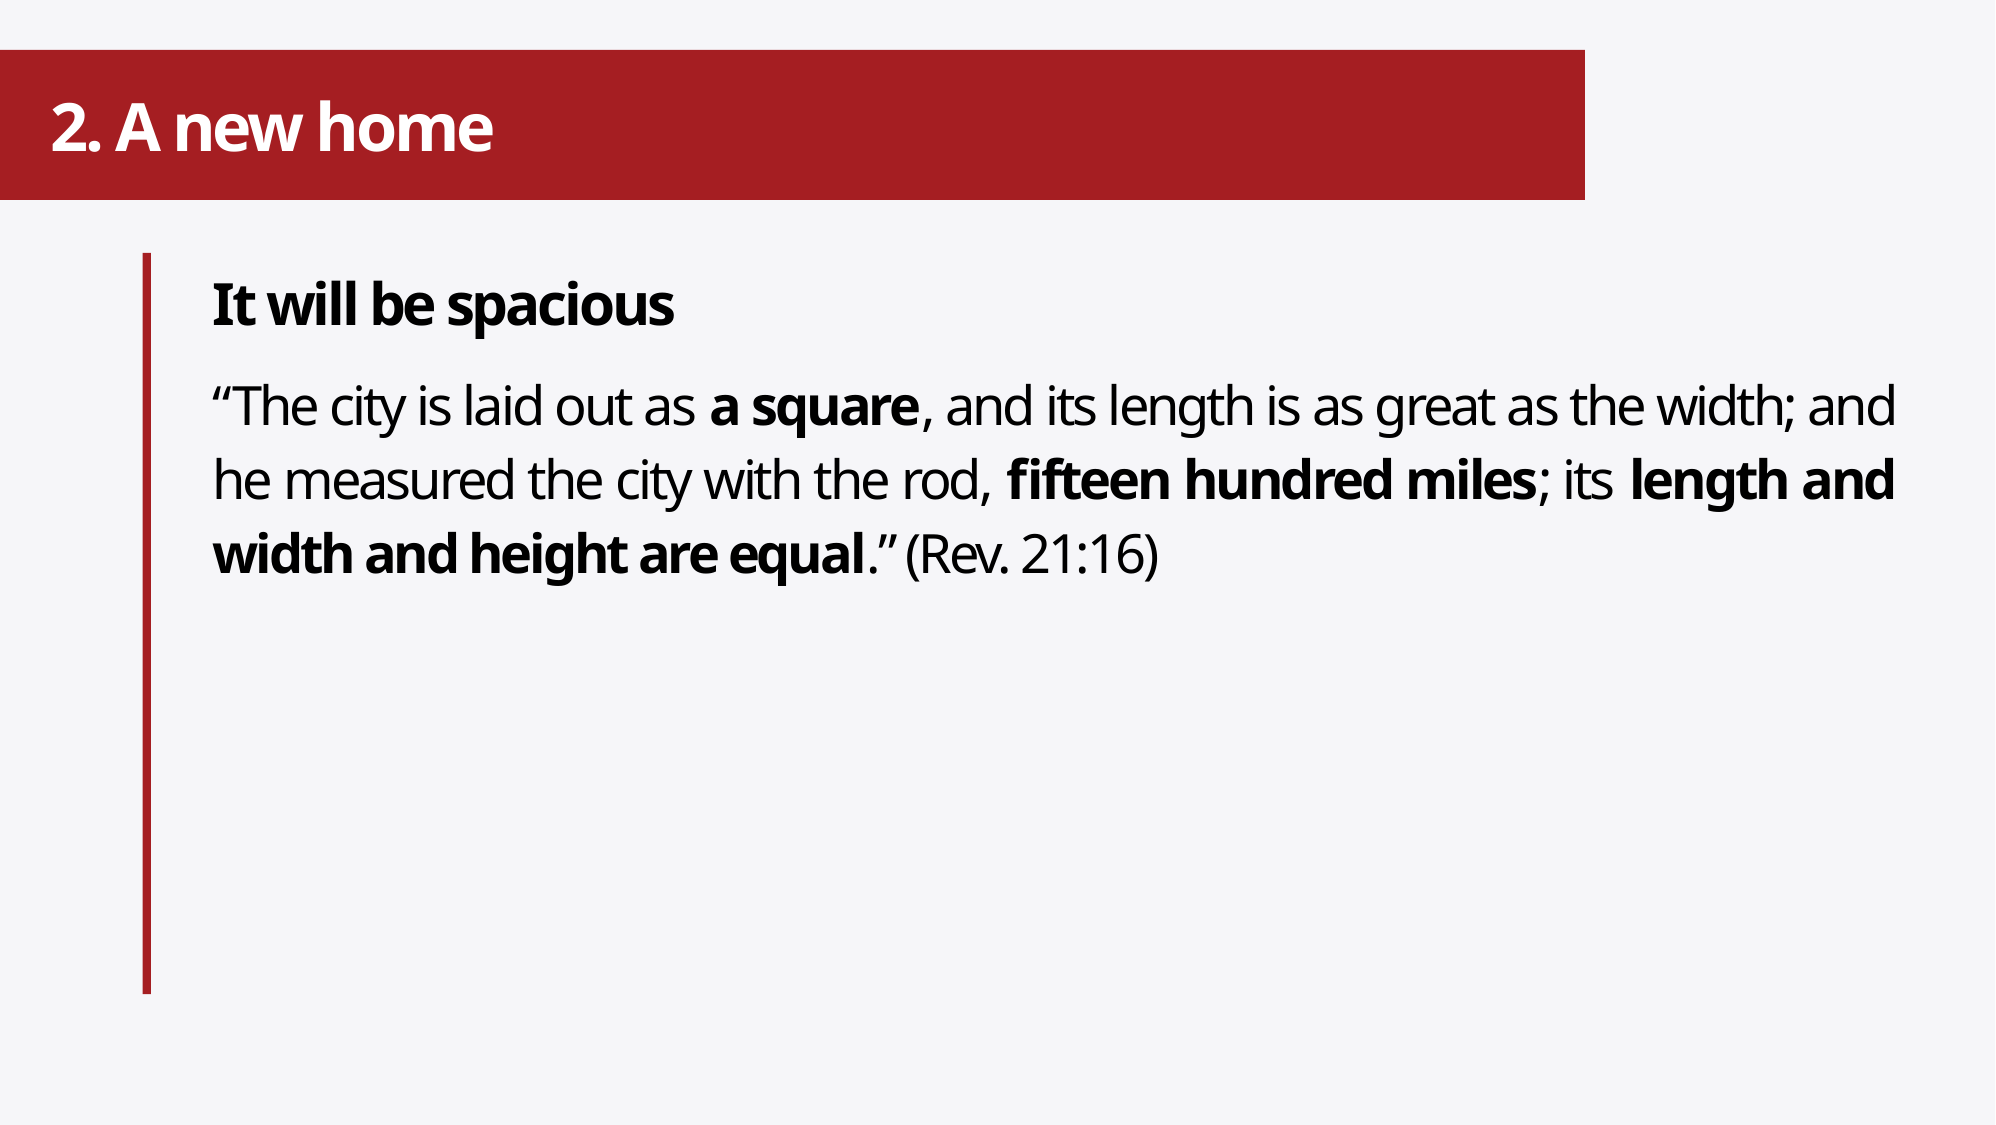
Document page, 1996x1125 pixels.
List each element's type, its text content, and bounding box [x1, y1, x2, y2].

subtitle It will be spacious “The city is laid out as a square, and its length is as great as the width; and he measured the city with the rod, fifteen hundred miles; its length and width and height are equal.” (Rev. 21:16) [197, 249, 1910, 1000]
title 2. A new home [35, 62, 1831, 188]
